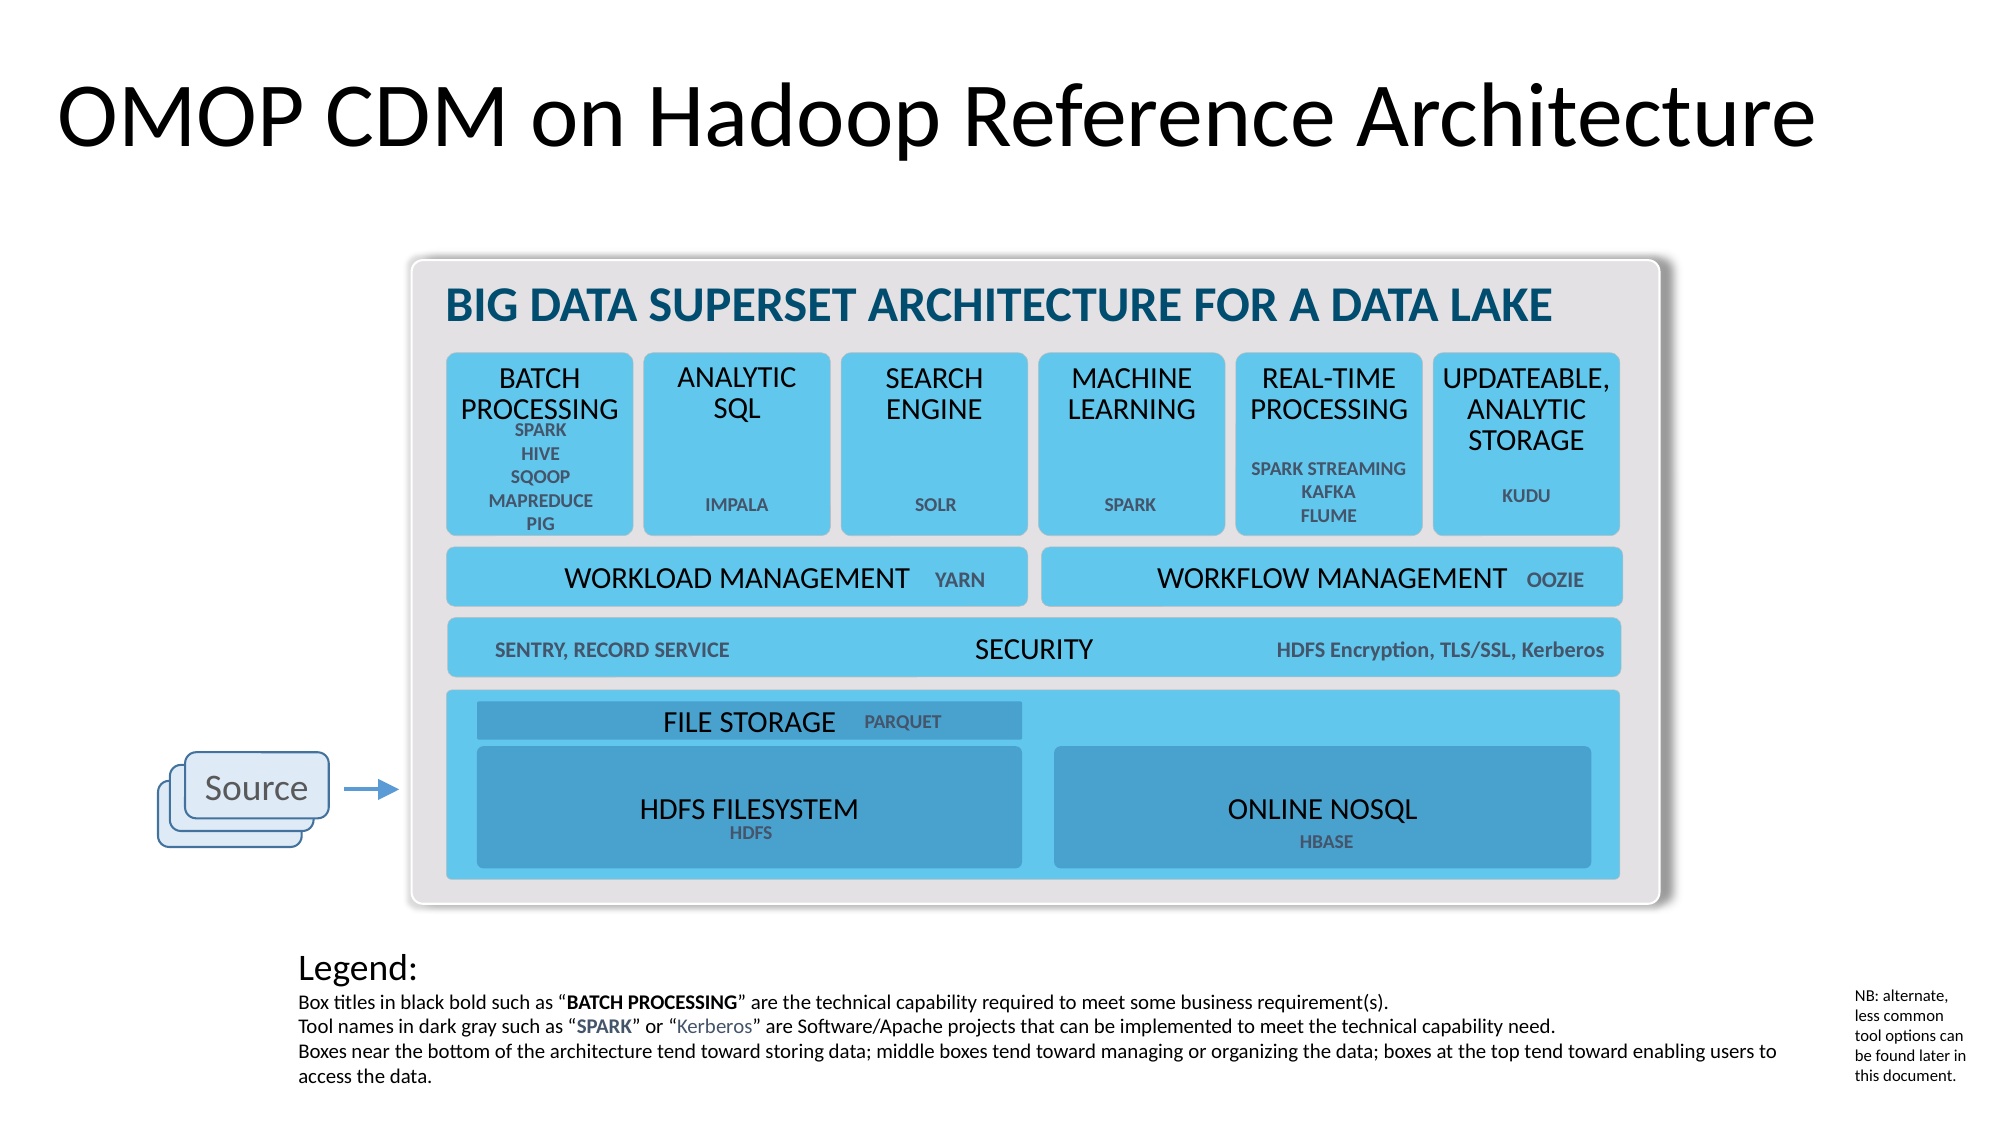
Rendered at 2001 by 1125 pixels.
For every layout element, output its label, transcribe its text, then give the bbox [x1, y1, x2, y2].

text_box NB: alternate, less common tool options can be found later in this document. [1840, 977, 1987, 1093]
text_box Source [168, 763, 315, 833]
text_box Legend: Box titles in black bold such as “BATCH PROCESSING” are the technical capability required to meet some business requirement(s). Tool names in dark gray such as “SPARK” or “Kerberos” are Software/Apache projects that can be implemented to meet the technical capability need. Boxes near the bottom of the architecture tend toward storing data; middle boxes tend toward managing or organizing the data; boxes at the top tend toward enabling users to access the data. [283, 935, 1794, 1096]
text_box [446, 546, 1028, 607]
text_box HDFS Encryption, TLS/SSL, Kerberos [1262, 627, 1621, 669]
text_box BIG DATA SUPERSET ARCHITECTURE FOR A DATA LAKE [430, 264, 1649, 340]
text_box [446, 689, 1620, 880]
text_box [411, 260, 1660, 904]
text_box Source [156, 779, 303, 849]
text_box OMOP CDM on Hadoop Reference Architecture [43, 47, 1890, 173]
text_box OOZIE [1526, 565, 1585, 593]
text_box UPDATEABLE, ANALYTIC STORAGE [1433, 352, 1620, 536]
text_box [1054, 746, 1592, 869]
text_box KUDU [1502, 483, 1551, 507]
text_box WORKFLOW MANAGEMENT [1041, 546, 1623, 607]
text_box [476, 746, 1023, 869]
text_box SECURITY [447, 617, 1622, 678]
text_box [1235, 352, 1423, 536]
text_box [643, 352, 831, 536]
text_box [841, 352, 1028, 536]
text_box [477, 701, 1023, 740]
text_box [1038, 352, 1226, 536]
text_box Source [183, 751, 330, 820]
text_box SENTRY, RECORD SERVICE [480, 628, 745, 670]
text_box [446, 352, 634, 540]
